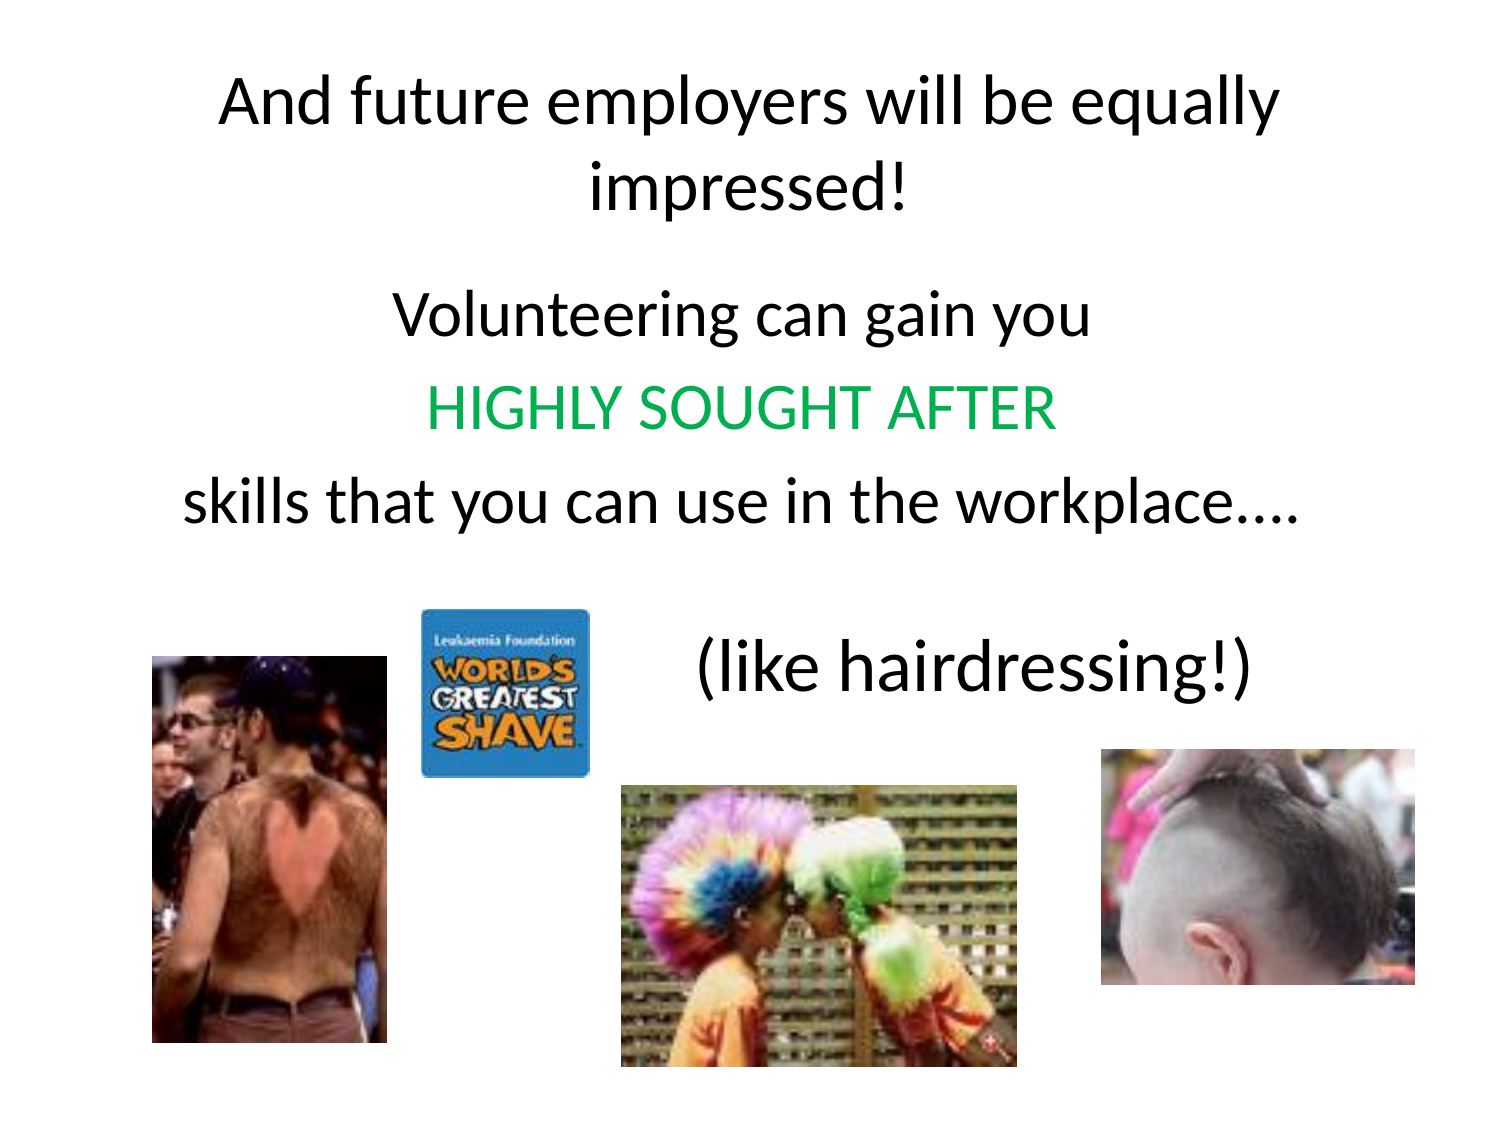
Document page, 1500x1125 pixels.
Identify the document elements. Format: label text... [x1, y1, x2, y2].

picture [1101, 749, 1415, 985]
picture [620, 784, 1017, 1067]
picture [421, 609, 590, 778]
text_box (like hairdressing!) [679, 609, 1360, 715]
picture [152, 656, 387, 1043]
title And future employers will be equally impressed! [74, 44, 1426, 233]
list Volunteering can gain you HIGHLY SOUGHT AFTER skills that you can use in the workplace.... [74, 262, 1426, 704]
